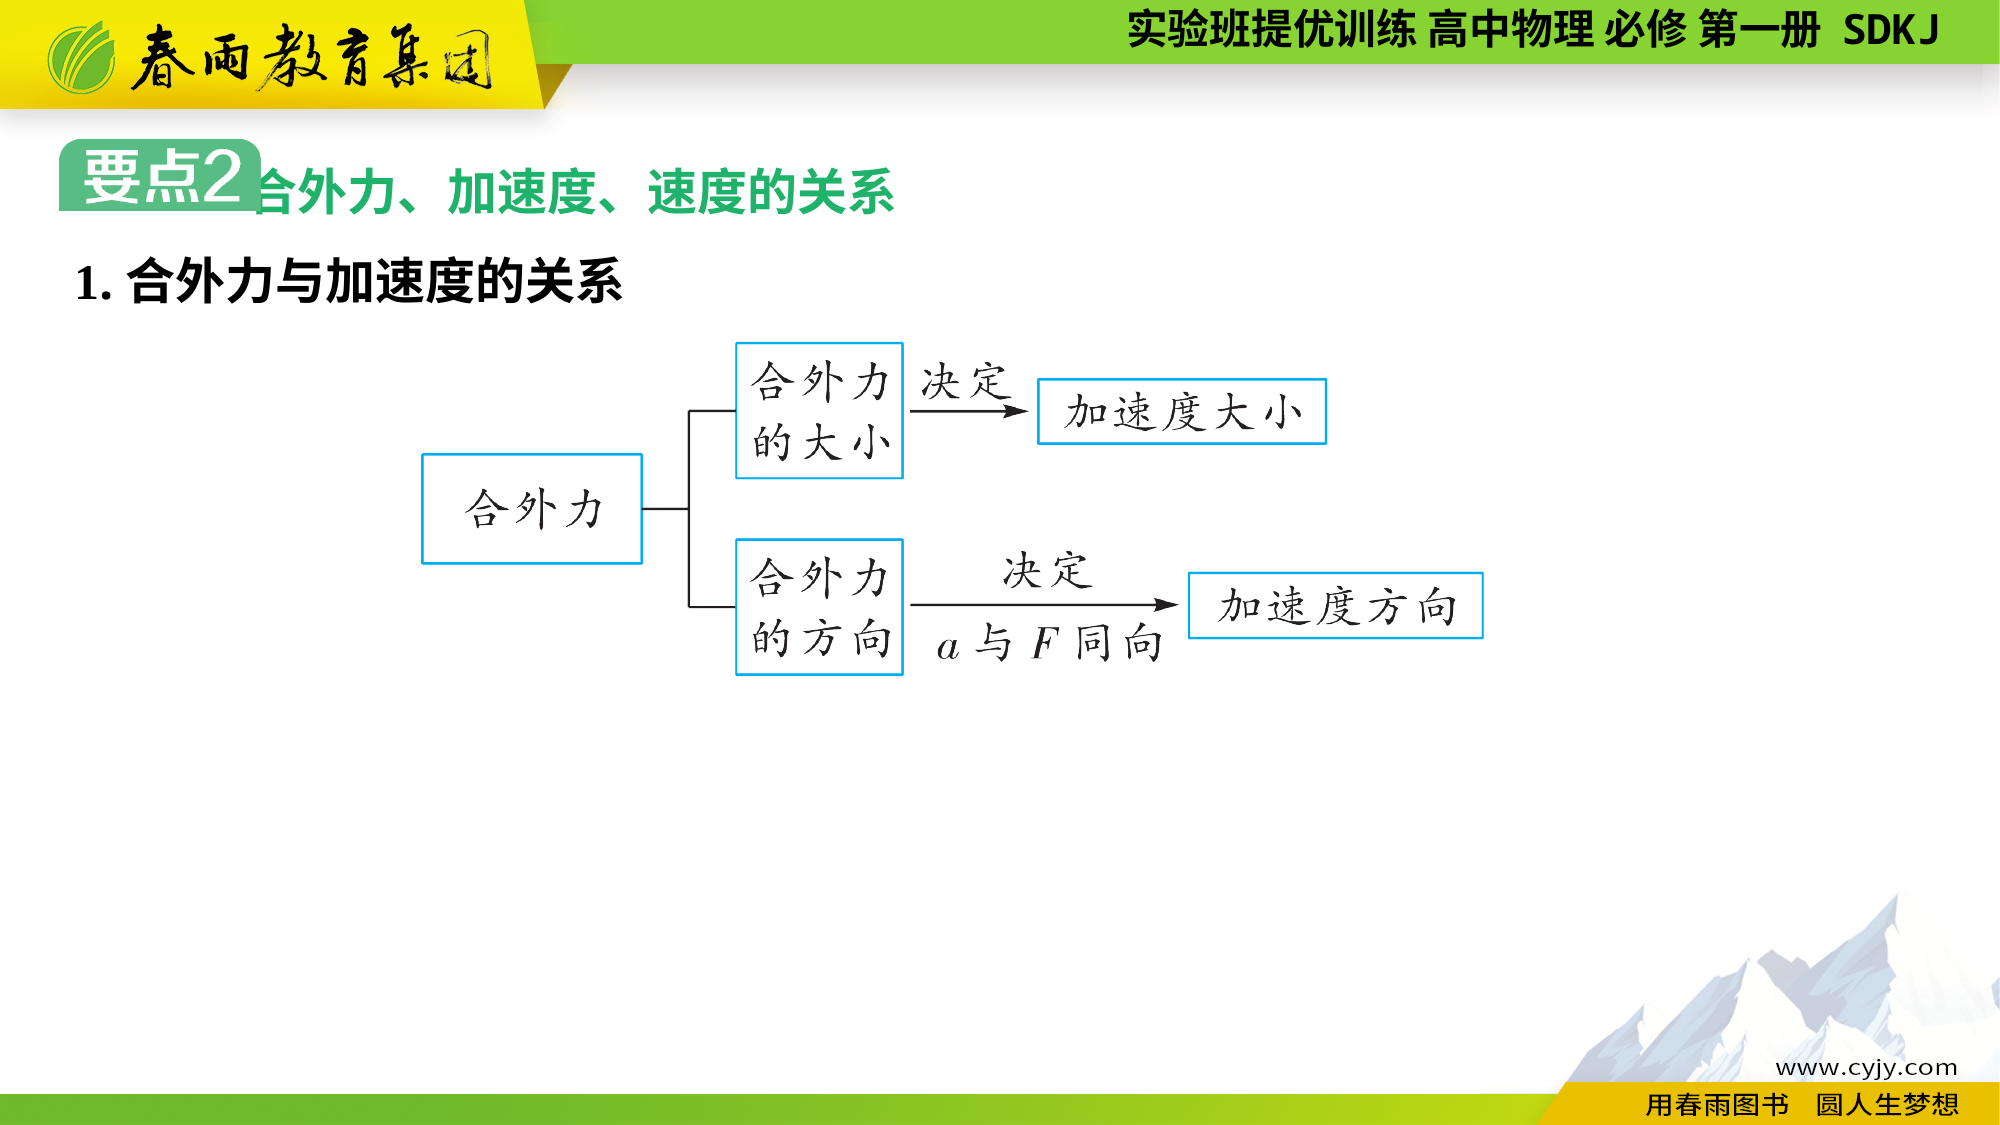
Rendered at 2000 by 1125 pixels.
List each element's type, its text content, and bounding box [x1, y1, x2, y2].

list 合外力、加速度、速度的关系 1.合外力与加速度的关系 [59, 122, 1944, 320]
picture [0, 0, 2000, 1125]
